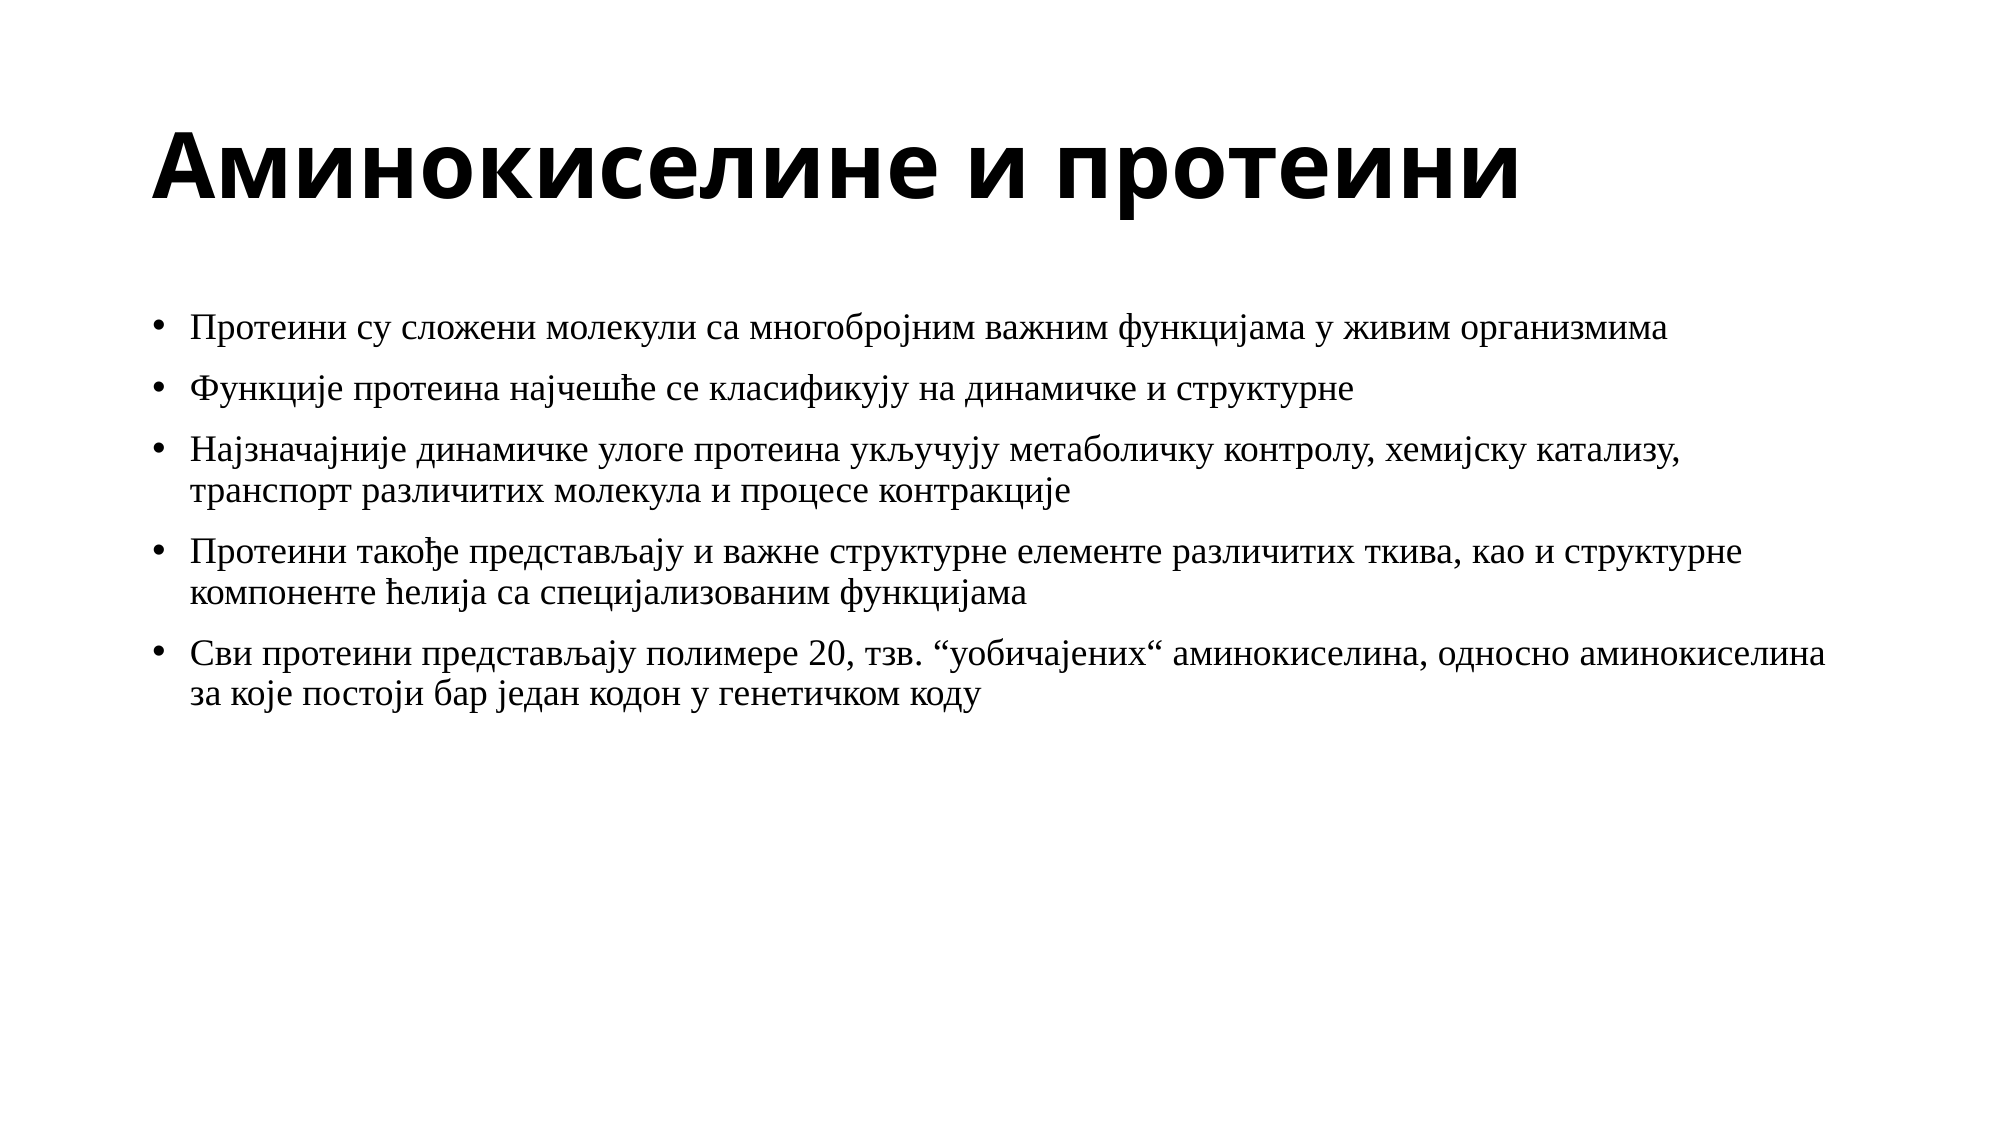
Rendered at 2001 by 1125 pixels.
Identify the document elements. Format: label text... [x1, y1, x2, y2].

list Протеини су сложени молекули са многобројним важним функцијама у живим организмима Функције протеина најчешће се класификују на динамичке и структурне Најзначајније динамичке улоге протеина укључују метаболичку контролу, хемијску катализу, транспорт различитих молекула и процесе контракције Протеини такође представљају и важне структурне елементе различитих ткива, као и структурне компоненте ћелија са специјализованим функцијама Сви протеини представљају полимере 20, тзв. “уобичајених“ аминокиселина, односно аминокиселина за које постоји бар један кодон у генетичком коду [137, 299, 1863, 1014]
title Аминокиселине и протеини [137, 59, 1863, 278]
